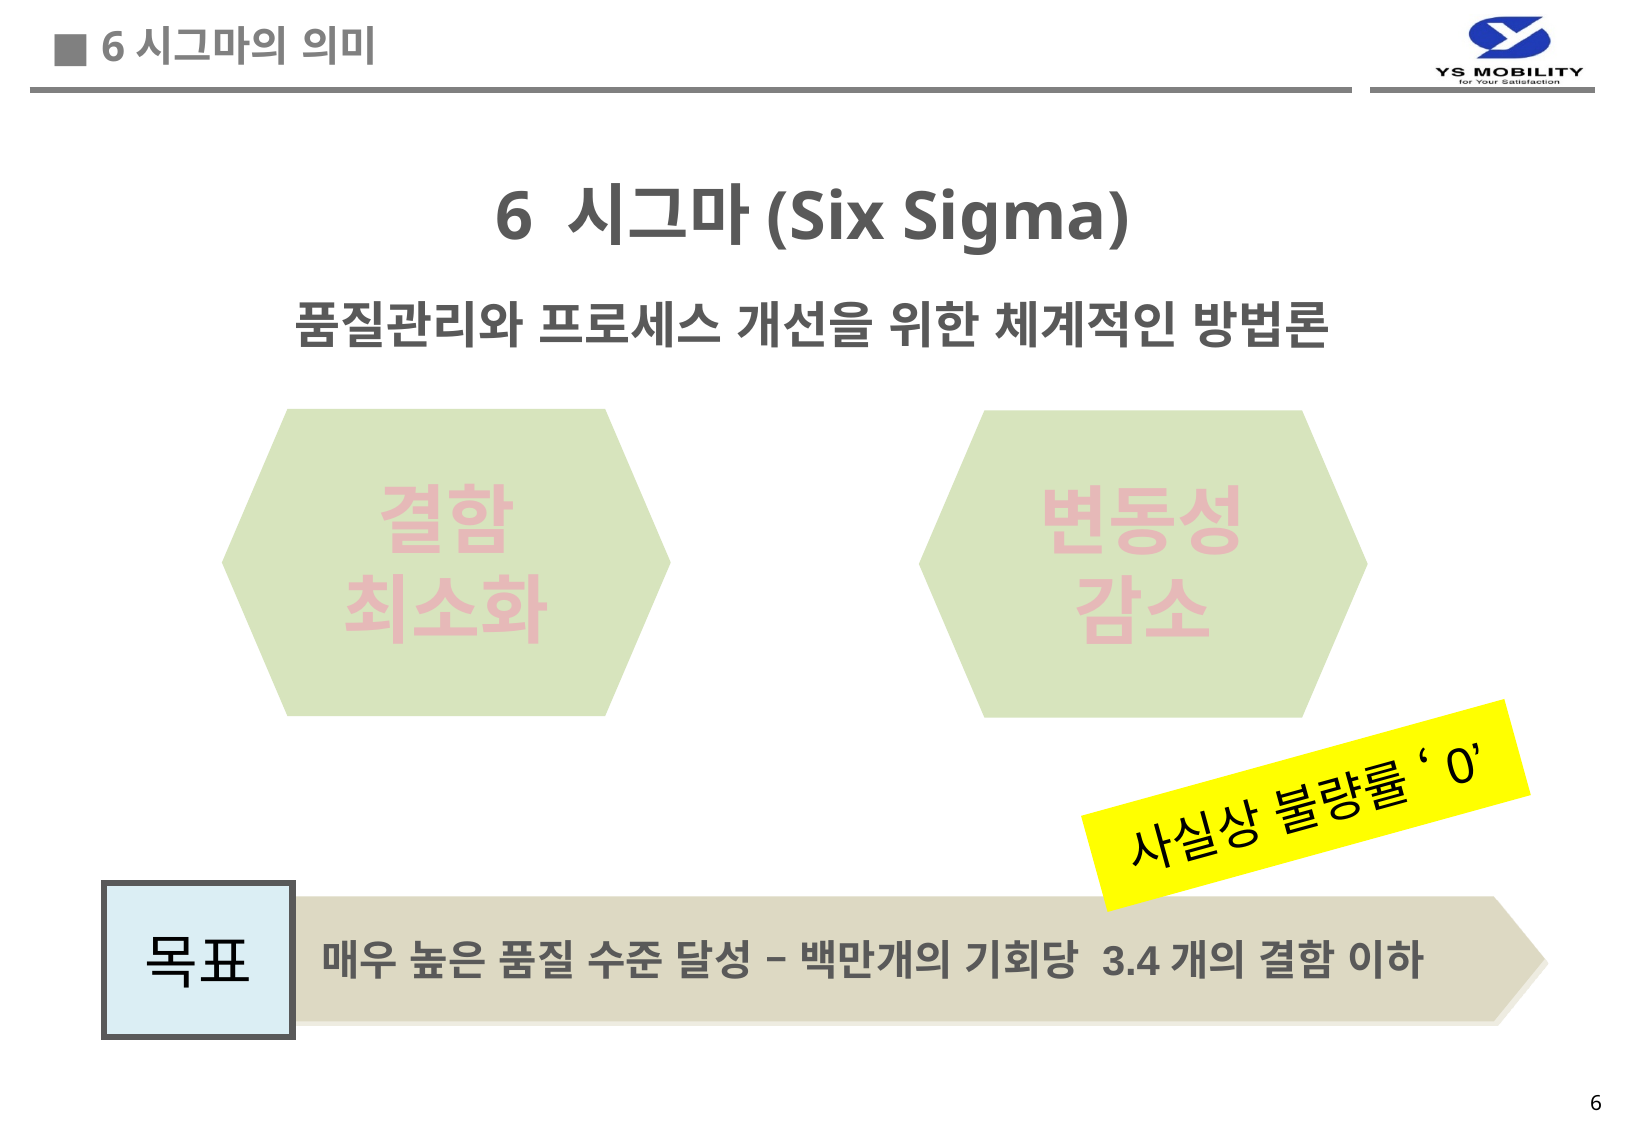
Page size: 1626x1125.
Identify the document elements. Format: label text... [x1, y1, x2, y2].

text_box 변동성 감소 [918, 410, 1368, 718]
picture [1414, 14, 1586, 87]
text_box ■ 6시그마의 의미 [36, 12, 1262, 78]
text_box 목표 [103, 882, 293, 1037]
text_box 결함 최소화 [221, 408, 671, 717]
text_box 사실상 불량률 ‘0’ [1081, 698, 1531, 912]
text_box 매우 높은 품질 수준 달성 – 백만개의 기회당 3.4개의 결함 이하 [293, 896, 1545, 1022]
text_box 6 시그마(Six Sigma) 품질관리와 프로세스 개선을 위한 체계적인 방법론 [56, 165, 1569, 361]
